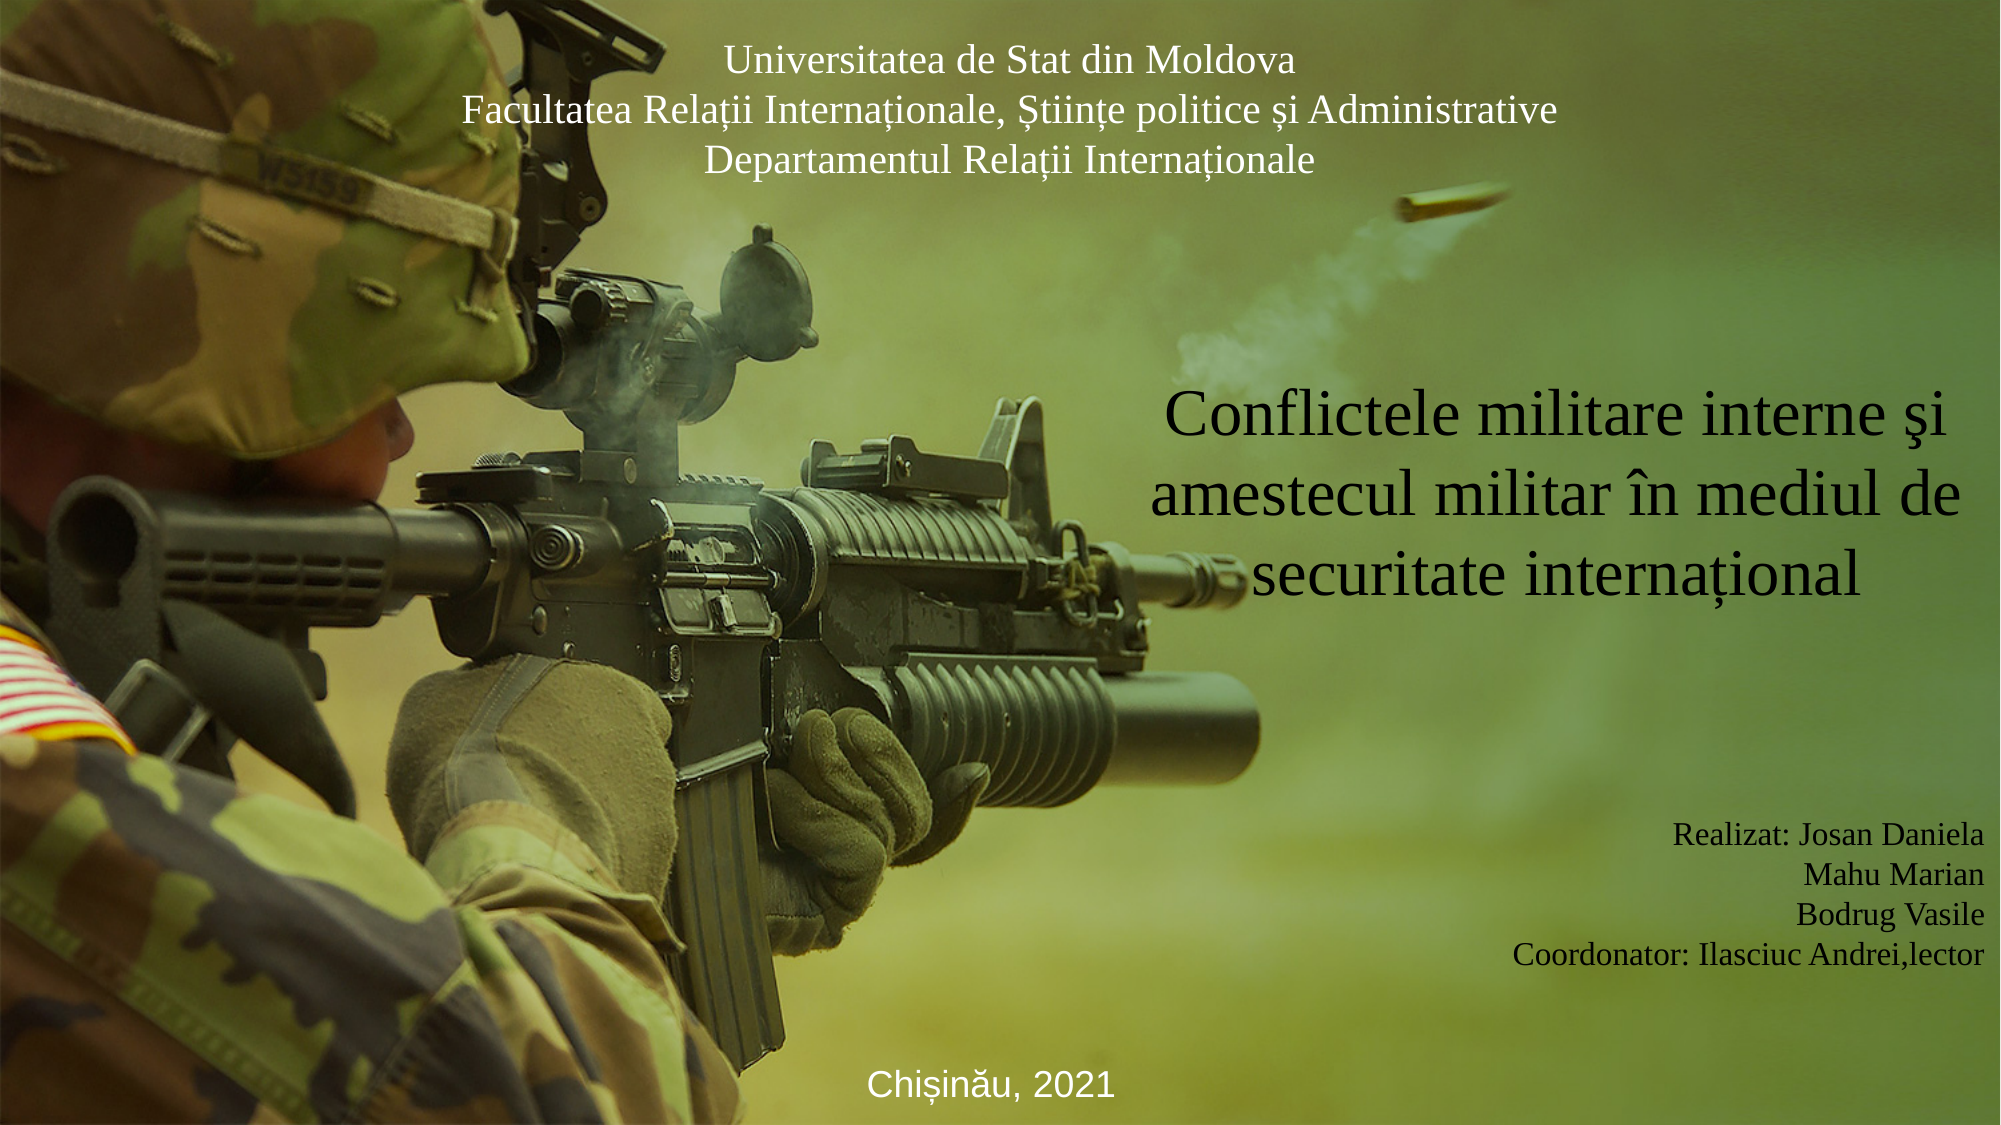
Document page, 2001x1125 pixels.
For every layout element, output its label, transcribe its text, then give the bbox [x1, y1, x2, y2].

text_box Chișinău, 2021 [851, 1052, 1131, 1112]
text_box Universitatea de Stat din Moldova Facultatea Relații Internaționale, Științe politice și Administrative Departamentul Relații Internaționale [48, 24, 1972, 189]
text_box Conflictele militare interne şi amestecul militar în mediul de securitate internațional [1057, 361, 2000, 616]
text_box Realizat: Josan Daniela Mahu Marian Bodrug Vasile Coordonator: Ilasciuc Andrei,lector [1389, 805, 2000, 980]
picture [0, 0, 2001, 1125]
